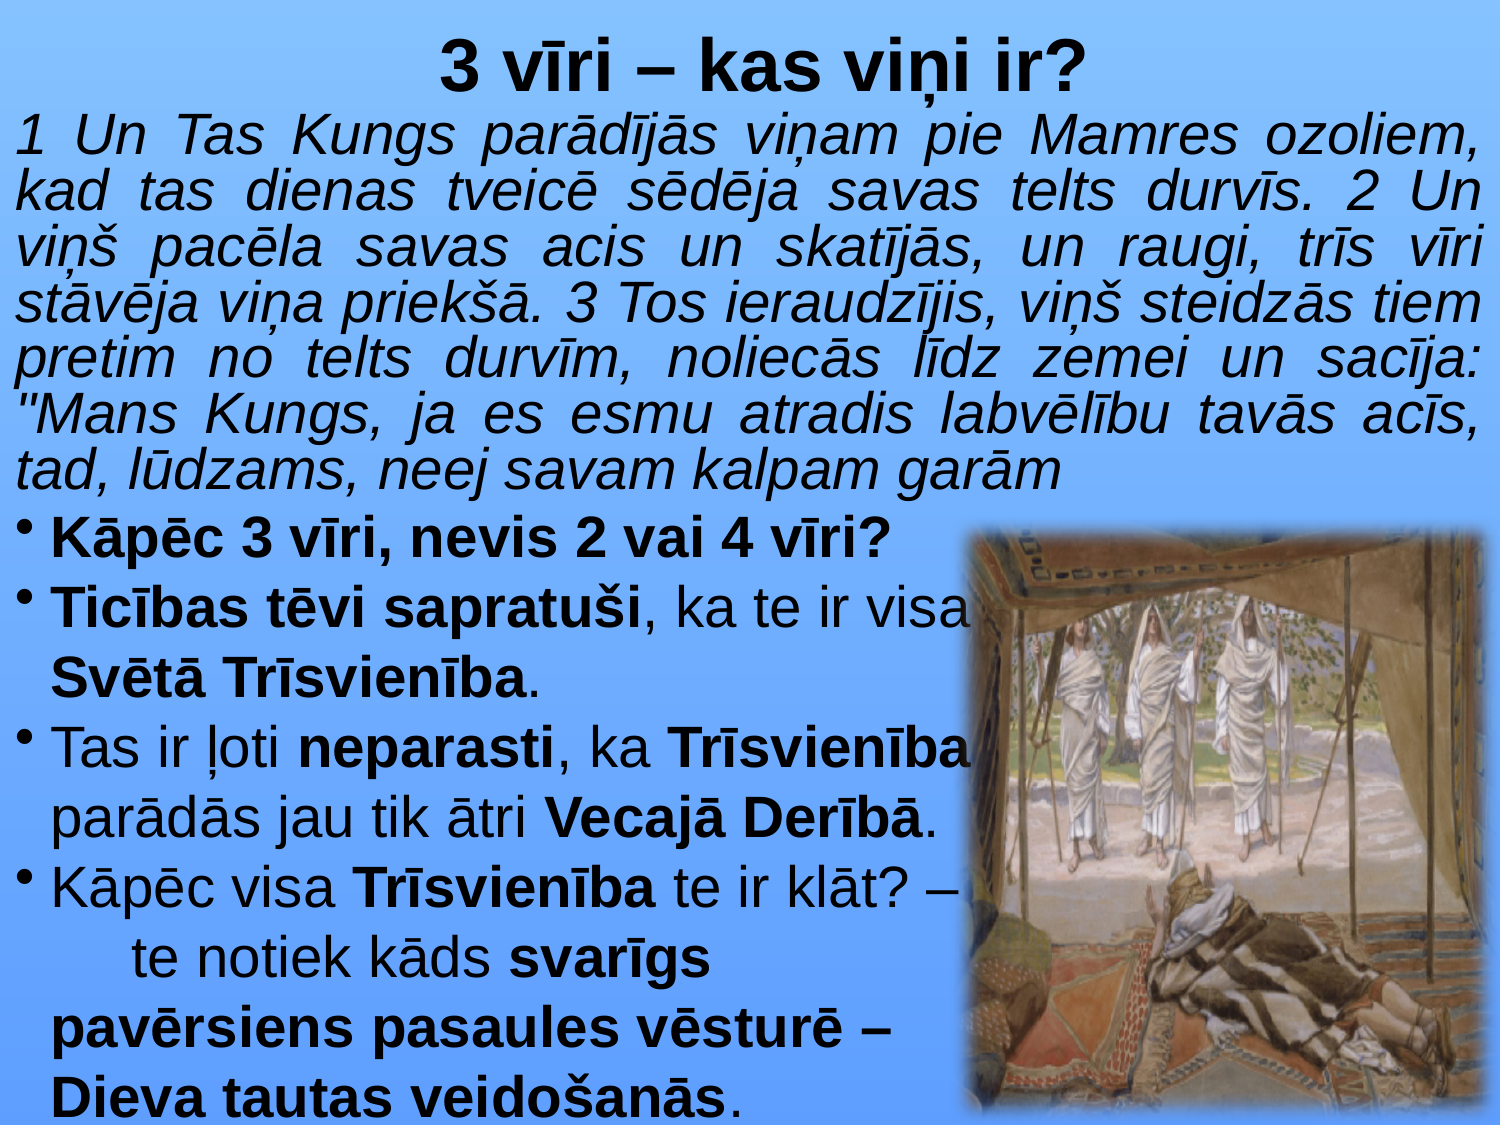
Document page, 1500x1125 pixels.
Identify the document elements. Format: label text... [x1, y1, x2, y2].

picture [950, 514, 1500, 1125]
title 3 vīri – kas viņi ir? [29, 0, 1500, 150]
text_box Kāpēc 3 vīri, nevis 2 vai 4 vīri? Ticības tēvi sapratuši, ka te ir visa Svētā Trīsvienība. Tas ir ļoti neparasti, ka Trīsvienība parādās jau tik ātri Vecajā Derībā. Kāpēc visa Trīsvienība te ir klāt? – te notiek kāds svarīgs pavērsiens pasaules vēsturē – Dieva tautas veidošanās. [0, 491, 1034, 1125]
list 1 Un Tas Kungs parādījās viņam pie Mamres ozoliem, kad tas dienas tveicē sēdēja savas telts durvīs. 2 Un viņš pacēla savas acis un skatījās, un raugi, trīs vīri stāvēja viņa priekšā. 3 Tos ieraudzījis, viņš steidzās tiem pretim no telts durvīm, noliecās līdz zemei un sacīja: "Mans Kungs, ja es esmu atradis labvēlību tavās acīs, tad, lūdzams, neej savam kalpam garām [0, 101, 1500, 280]
